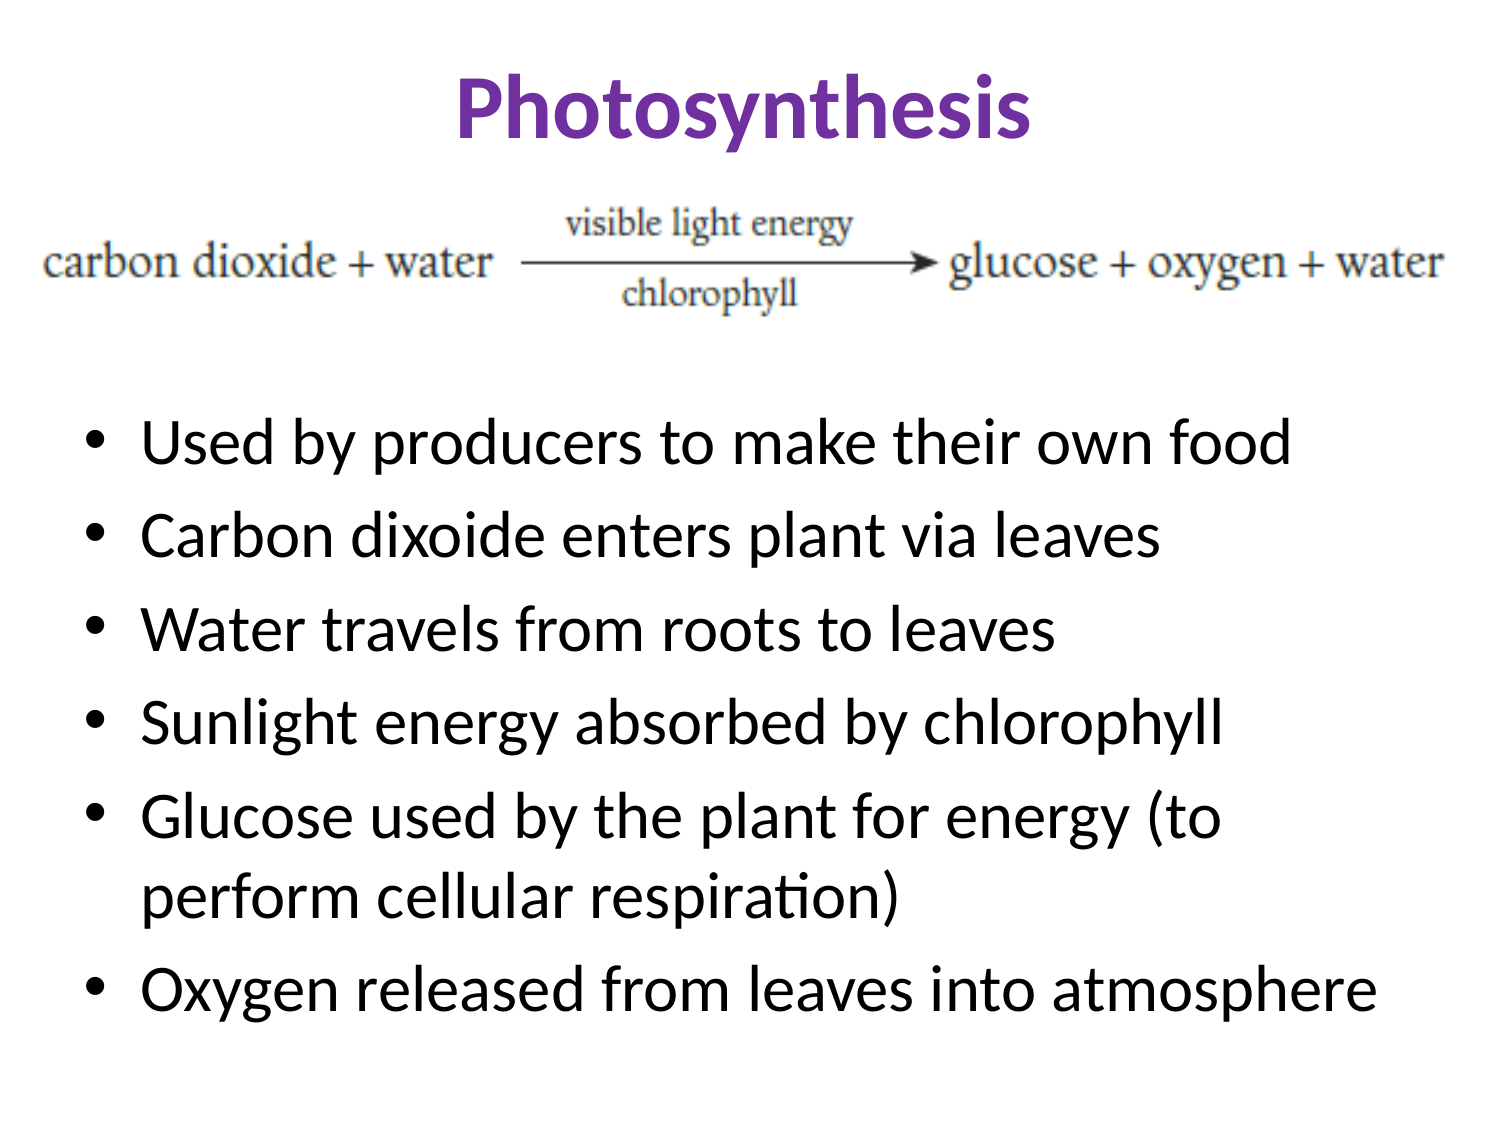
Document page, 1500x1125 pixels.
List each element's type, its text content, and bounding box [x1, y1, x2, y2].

list Used by producers to make their own food Carbon dixoide enters plant via leaves Water travels from roots to leaves Sunlight energy absorbed by chlorophyll Glucose used by the plant for energy (to perform cellular respiration) Oxygen released from leaves into atmosphere [68, 390, 1419, 1047]
title Photosynthesis [68, 30, 1419, 173]
picture [37, 184, 1451, 351]
